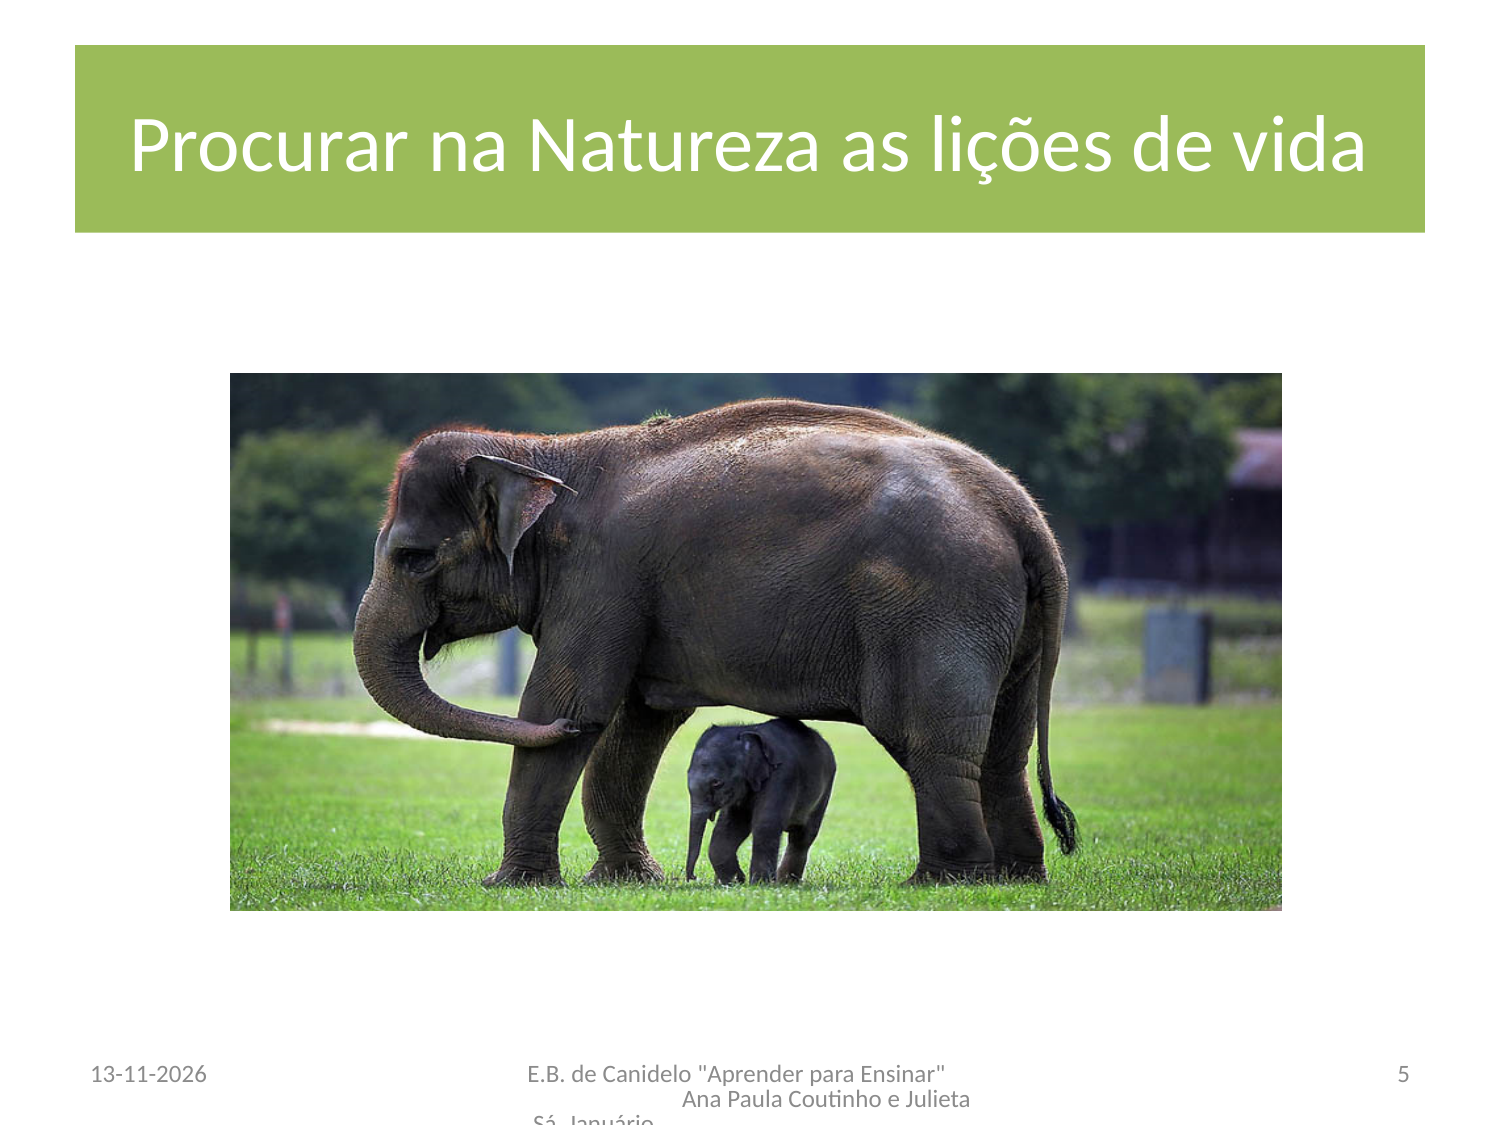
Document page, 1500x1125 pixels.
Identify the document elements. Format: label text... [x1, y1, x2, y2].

picture [229, 373, 1282, 912]
title Procurar na Natureza as lições de vida [75, 45, 1425, 233]
slide_number 5 [1074, 1042, 1425, 1103]
footer E.B. de Canidelo "Aprender para Ensinar" Ana Paula Coutinho e Julieta Sá Januário [512, 1042, 988, 1103]
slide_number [75, 1042, 425, 1103]
